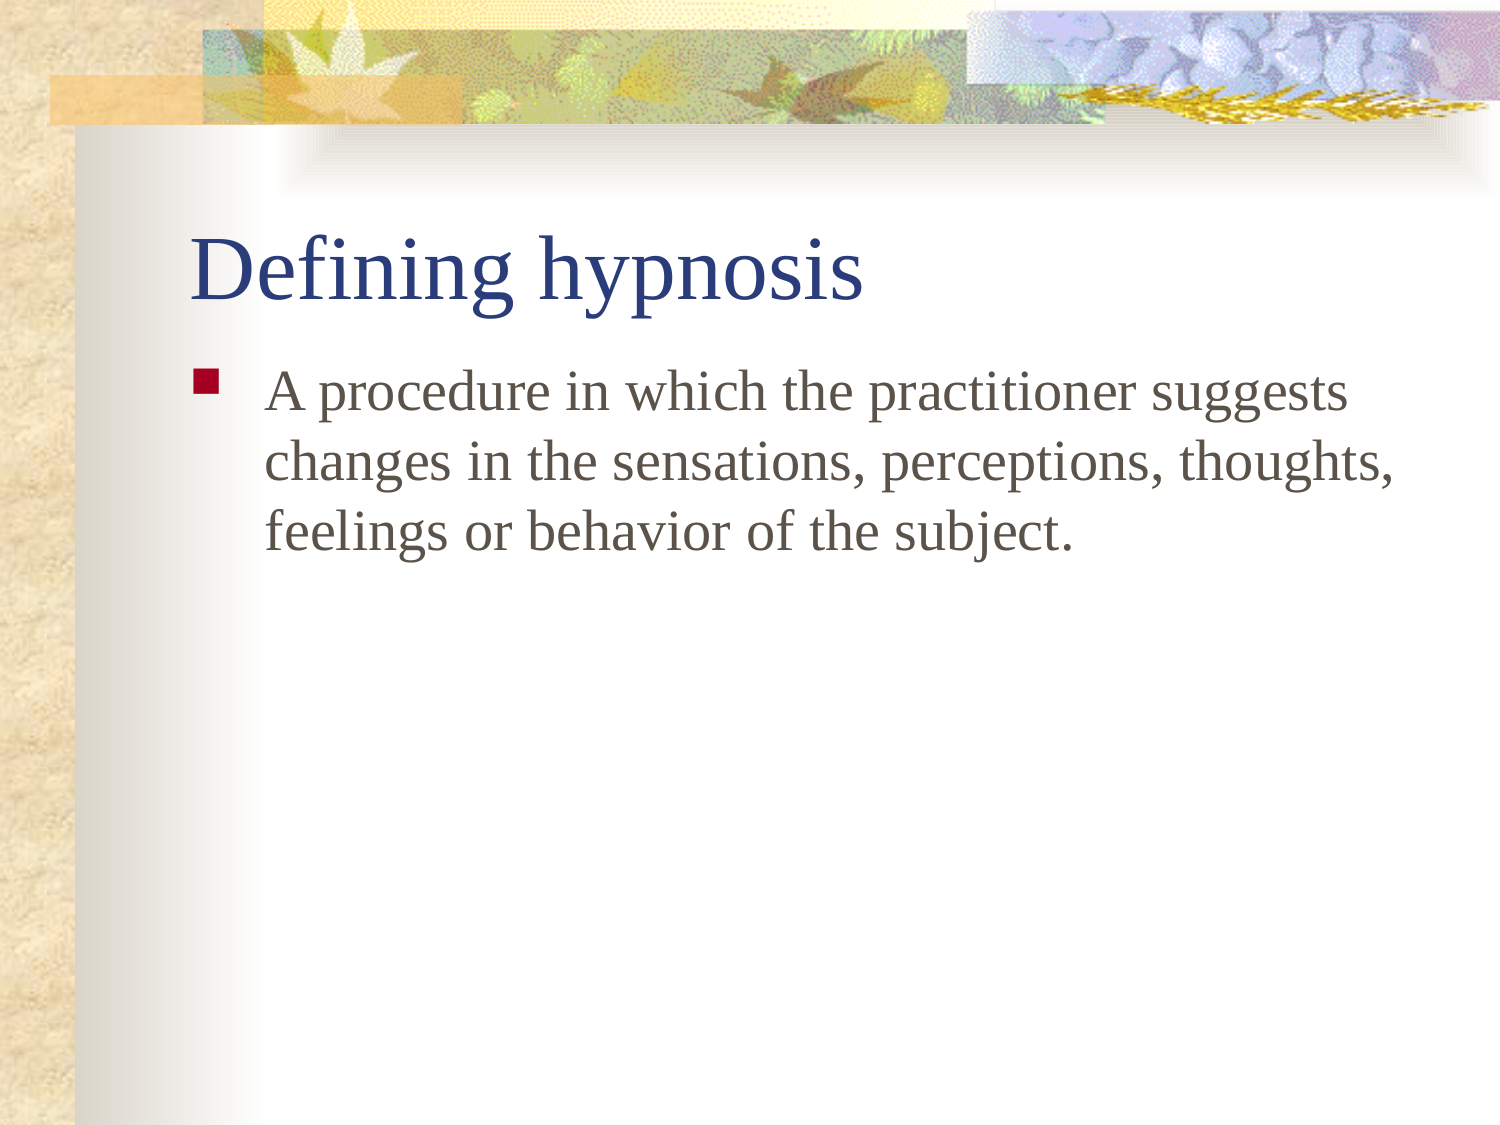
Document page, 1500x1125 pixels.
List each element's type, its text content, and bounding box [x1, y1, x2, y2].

list A procedure in which the practitioner suggests changes in the sensations, perceptions, thoughts, feelings or behavior of the subject. [174, 344, 1450, 1020]
picture [0, 0, 1500, 1125]
title Defining hypnosis [174, 137, 1450, 325]
